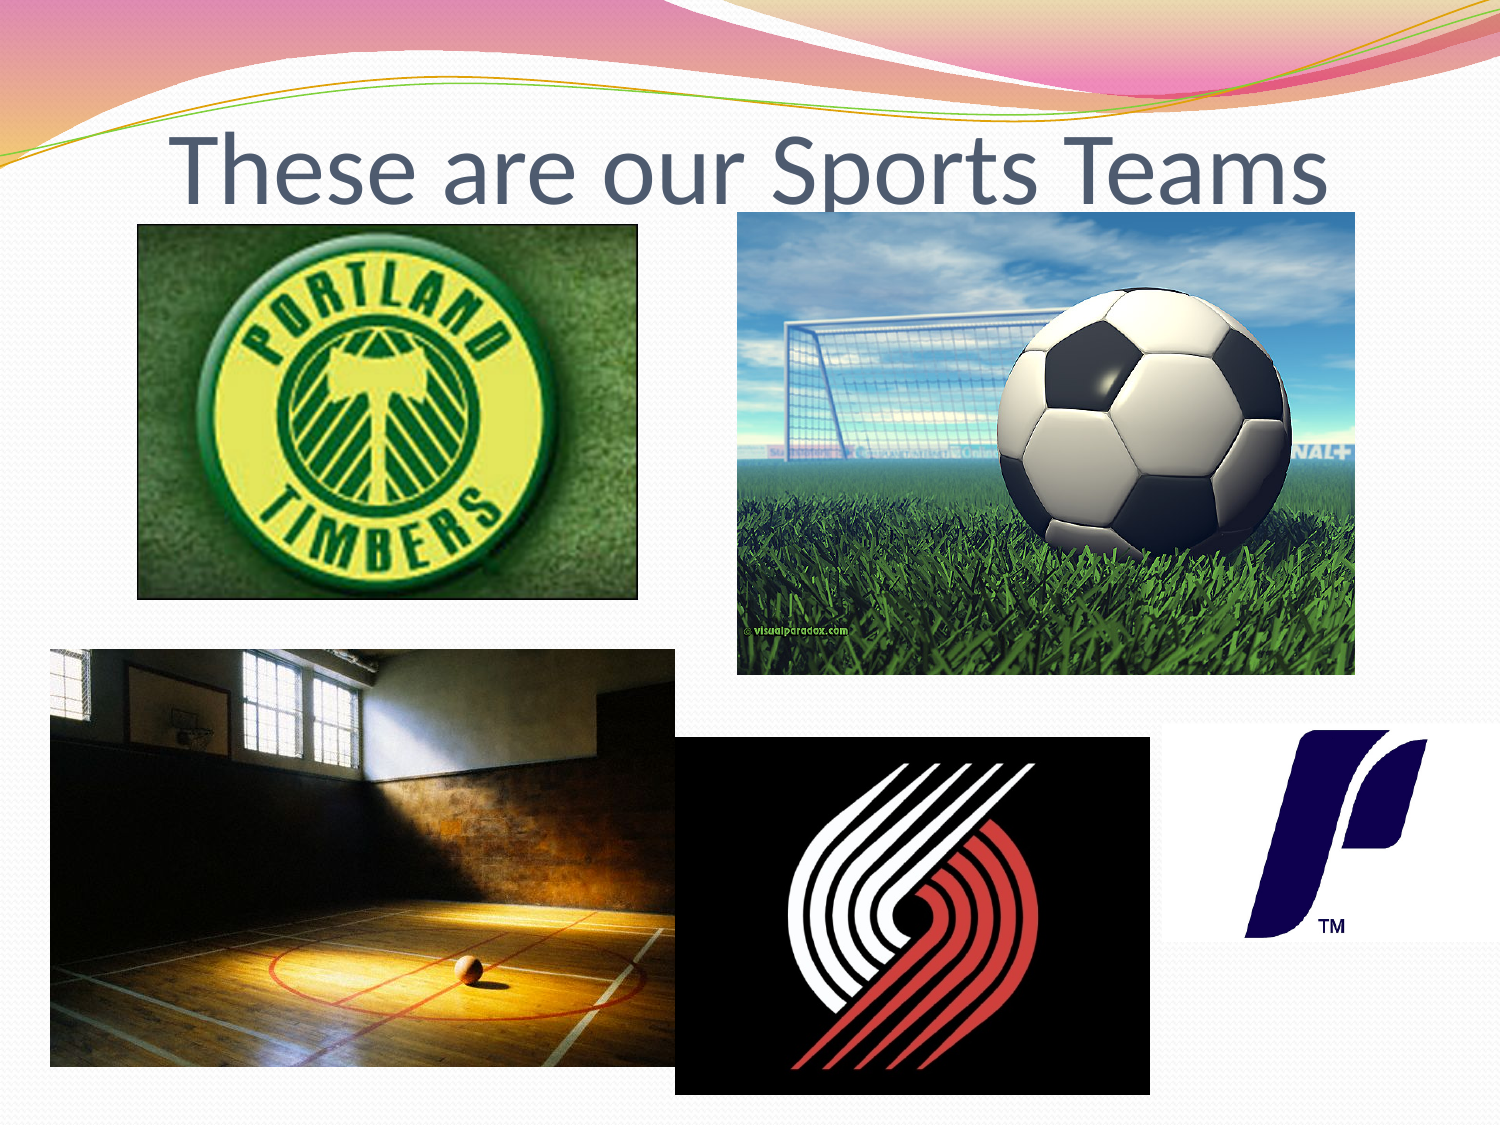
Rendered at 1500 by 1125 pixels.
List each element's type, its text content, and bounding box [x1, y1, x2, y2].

picture [1162, 724, 1500, 942]
title These are our Sports Teams [75, 37, 1425, 225]
picture [737, 212, 1355, 676]
picture [49, 649, 676, 1067]
picture [674, 737, 1151, 1095]
picture [137, 224, 638, 601]
